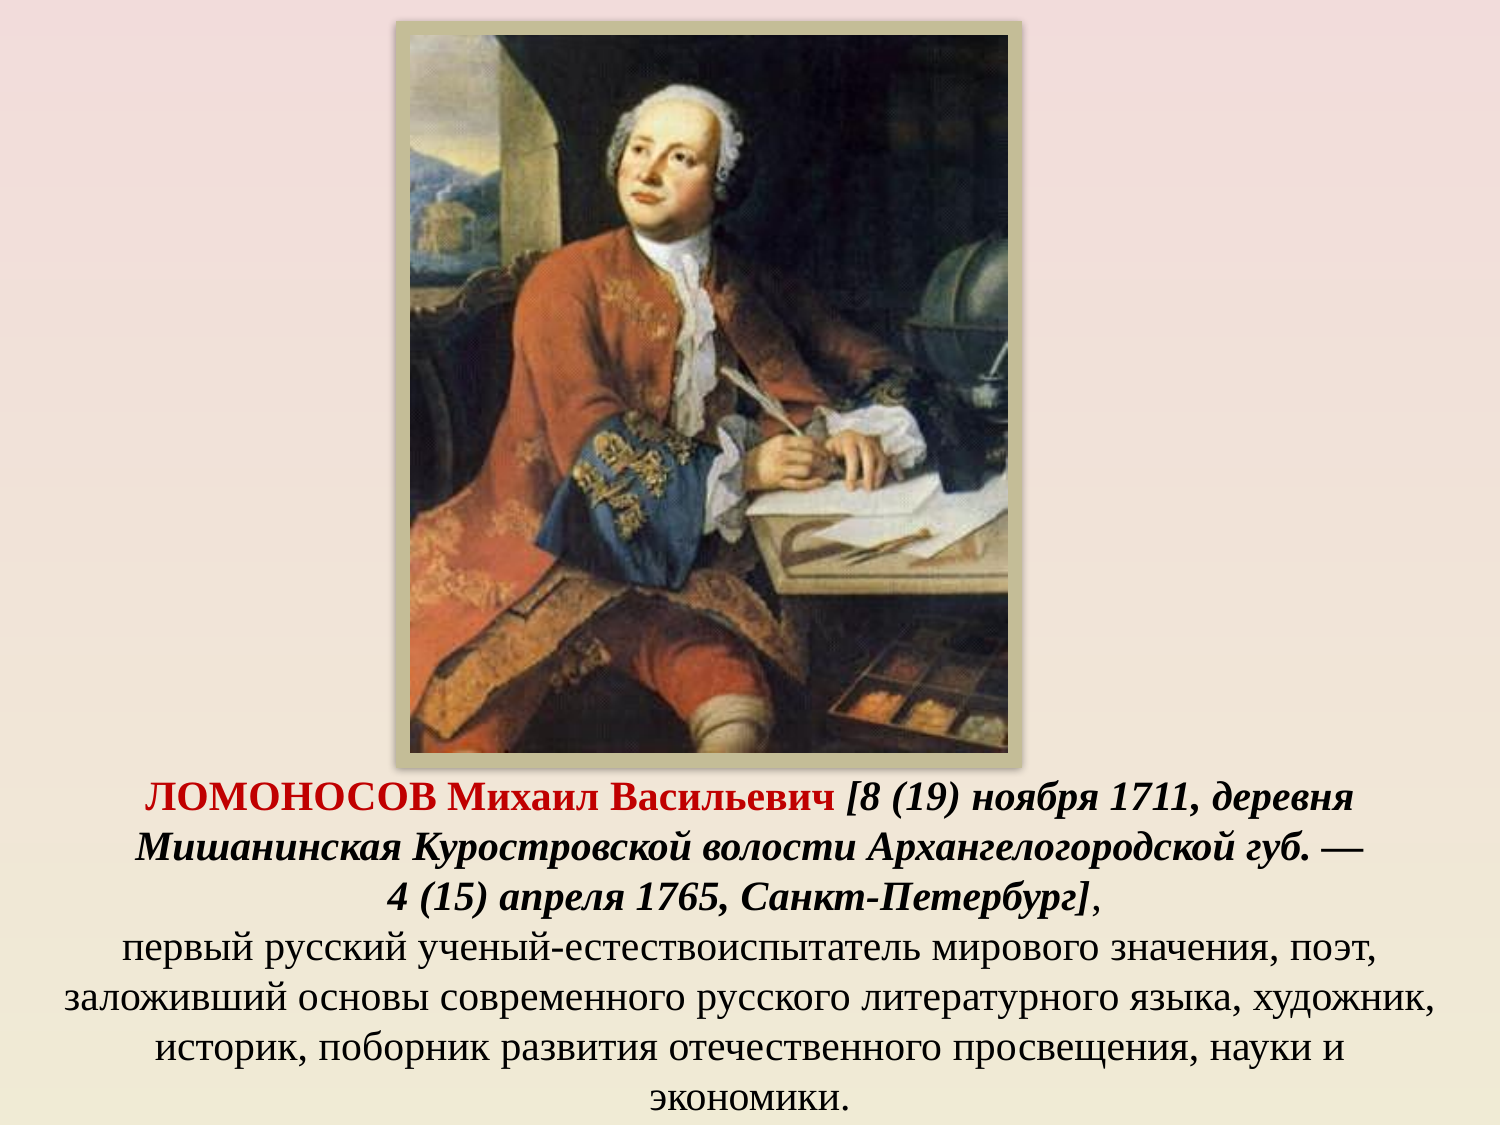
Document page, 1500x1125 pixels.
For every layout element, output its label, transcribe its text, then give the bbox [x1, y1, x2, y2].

text_box ЛОМОНОСОВ Михаил Васильевич [8 (19) ноября 1711, деревня Мишанинская Куростровской волости Архангелогородской губ. — 4 (15) апреля 1765, Санкт-Петербург], первый русский ученый-естествоиспытатель мирового значения, поэт, заложивший основы современного русского литературного языка, художник, историк, поборник развития отечественного просвещения, науки и экономики. [35, 761, 1465, 1125]
picture [409, 34, 1008, 754]
